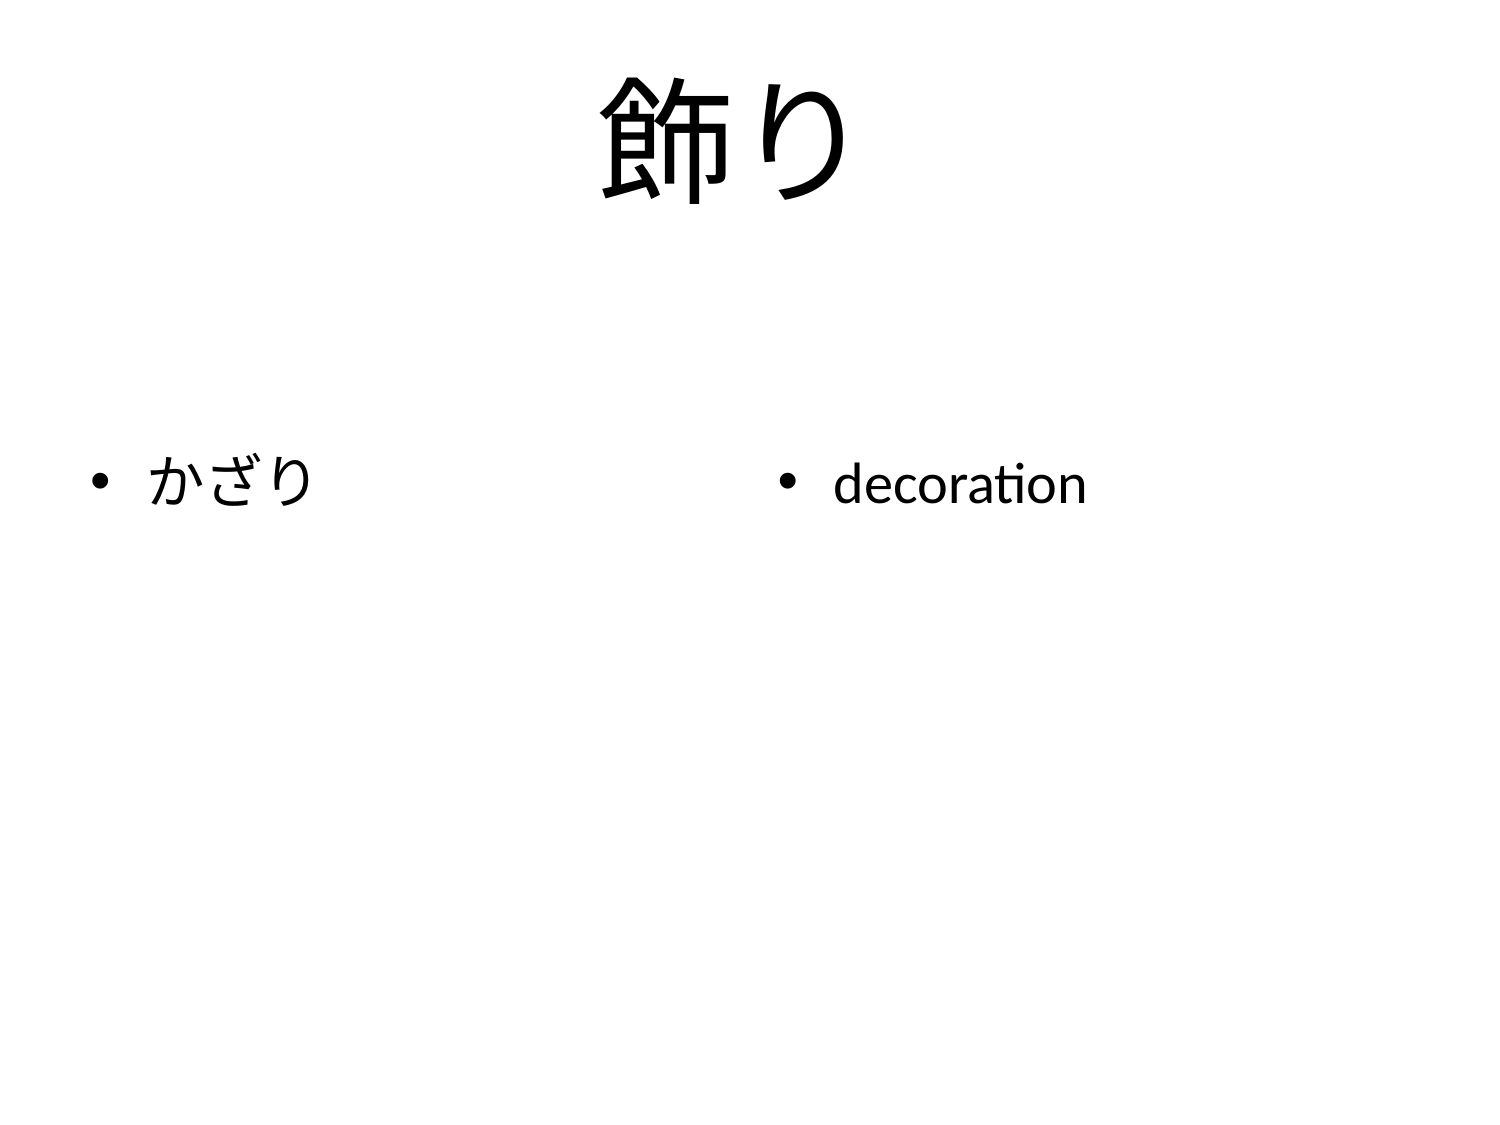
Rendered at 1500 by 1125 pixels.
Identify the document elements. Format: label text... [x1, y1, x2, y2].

list decoration [762, 437, 1426, 1006]
list かざり [74, 437, 738, 1006]
title 飾り [74, 44, 1426, 233]
